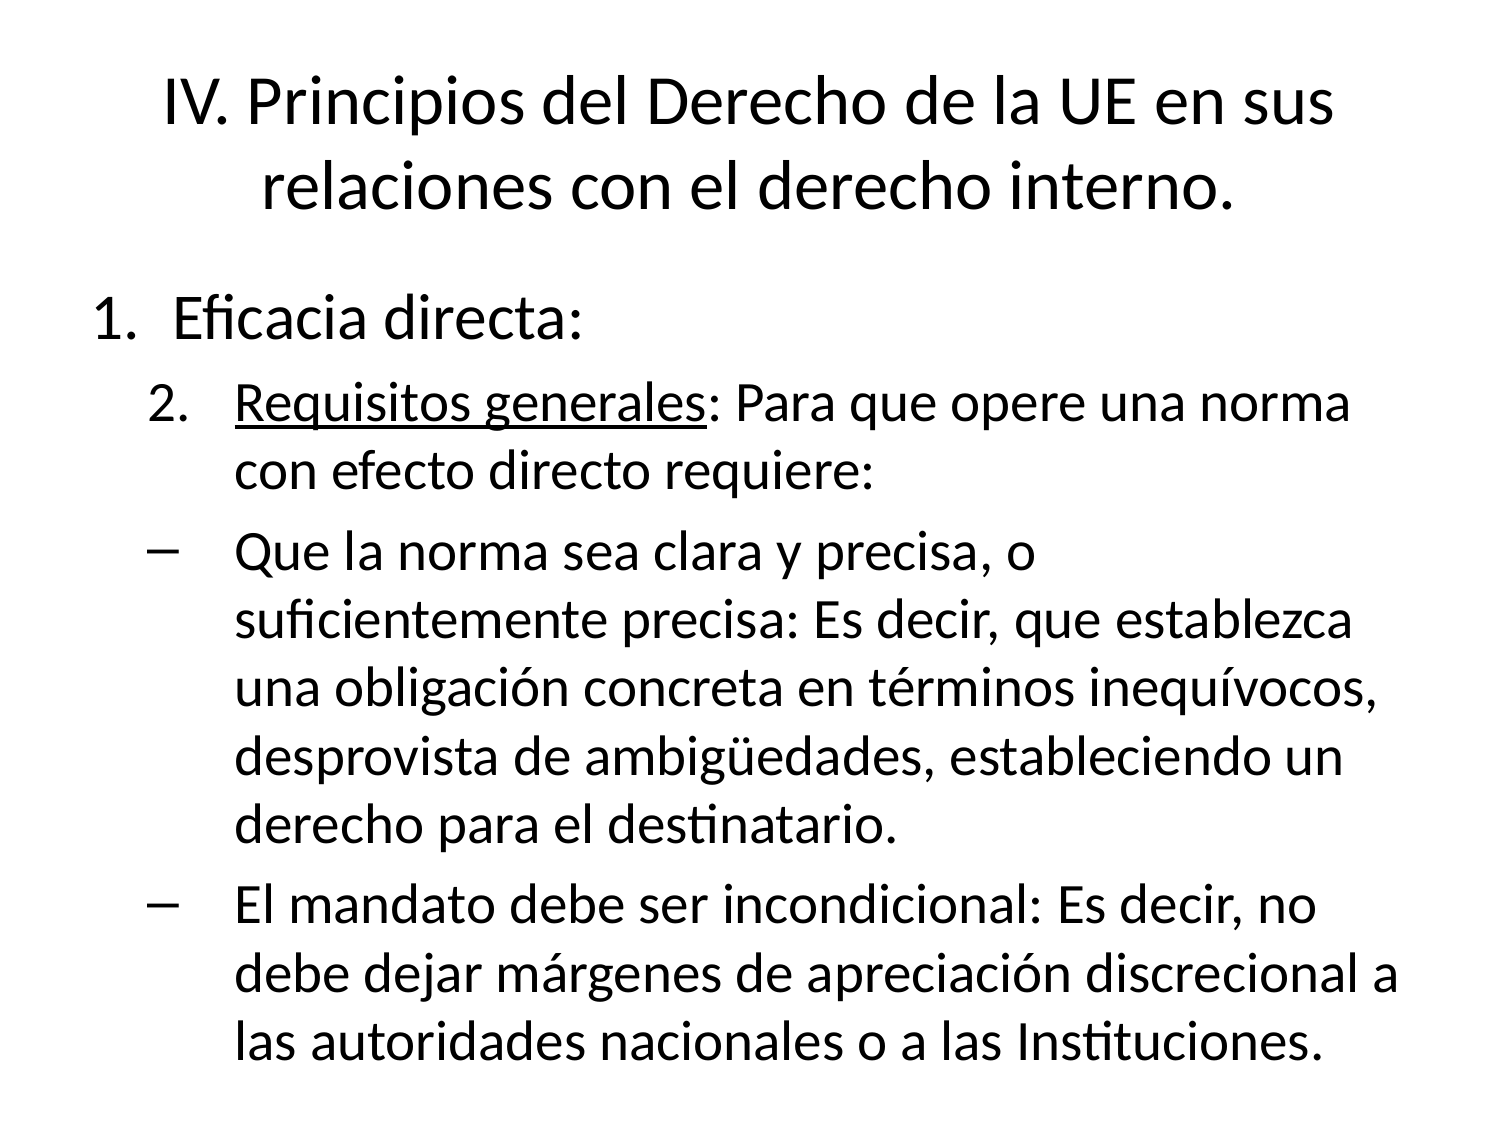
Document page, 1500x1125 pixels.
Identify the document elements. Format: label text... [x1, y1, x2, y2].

list Eficacia directa: Requisitos generales: Para que opere una norma con efecto directo requiere: Que la norma sea clara y precisa, o suficientemente precisa: Es decir, que establezca una obligación concreta en términos inequívocos, desprovista de ambigüedades, estableciendo un derecho para el destinatario. El mandato debe ser incondicional: Es decir, no debe dejar márgenes de apreciación discrecional a las autoridades nacionales o a las Instituciones. [75, 267, 1425, 1083]
title IV. Principios del Derecho de la UE en sus relaciones con el derecho interno. [75, 45, 1425, 233]
